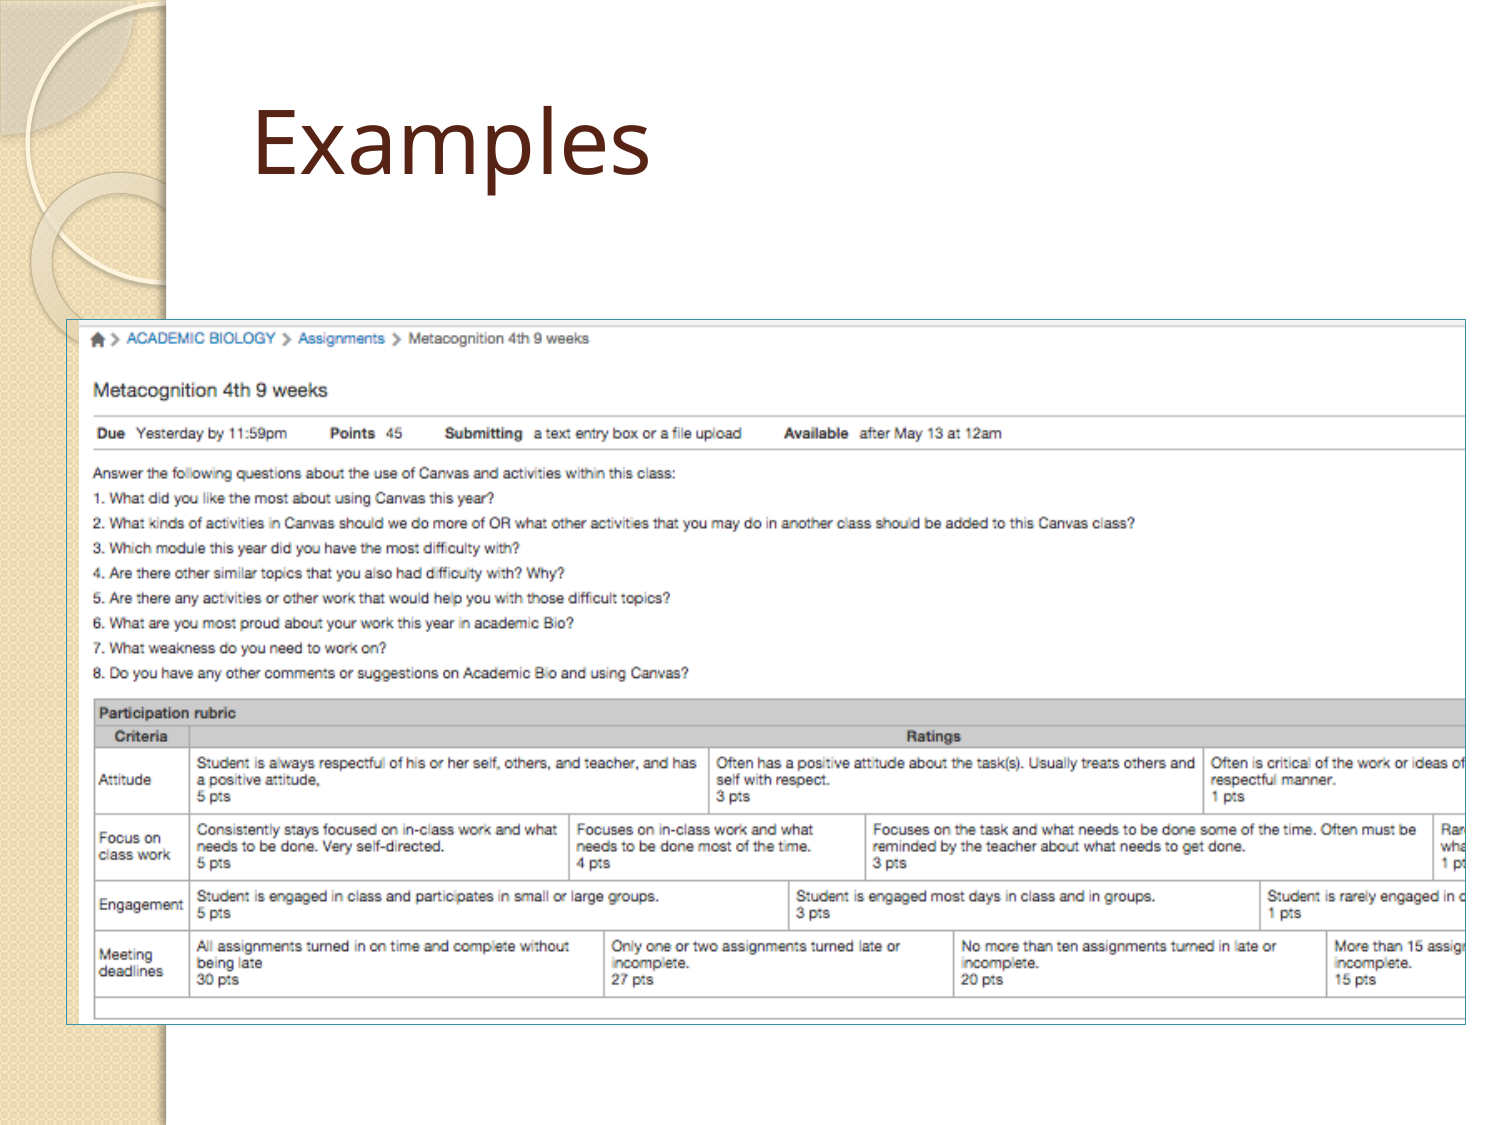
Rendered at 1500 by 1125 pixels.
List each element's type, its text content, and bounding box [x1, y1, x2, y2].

title Examples [235, 45, 1466, 233]
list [66, 318, 1466, 1026]
